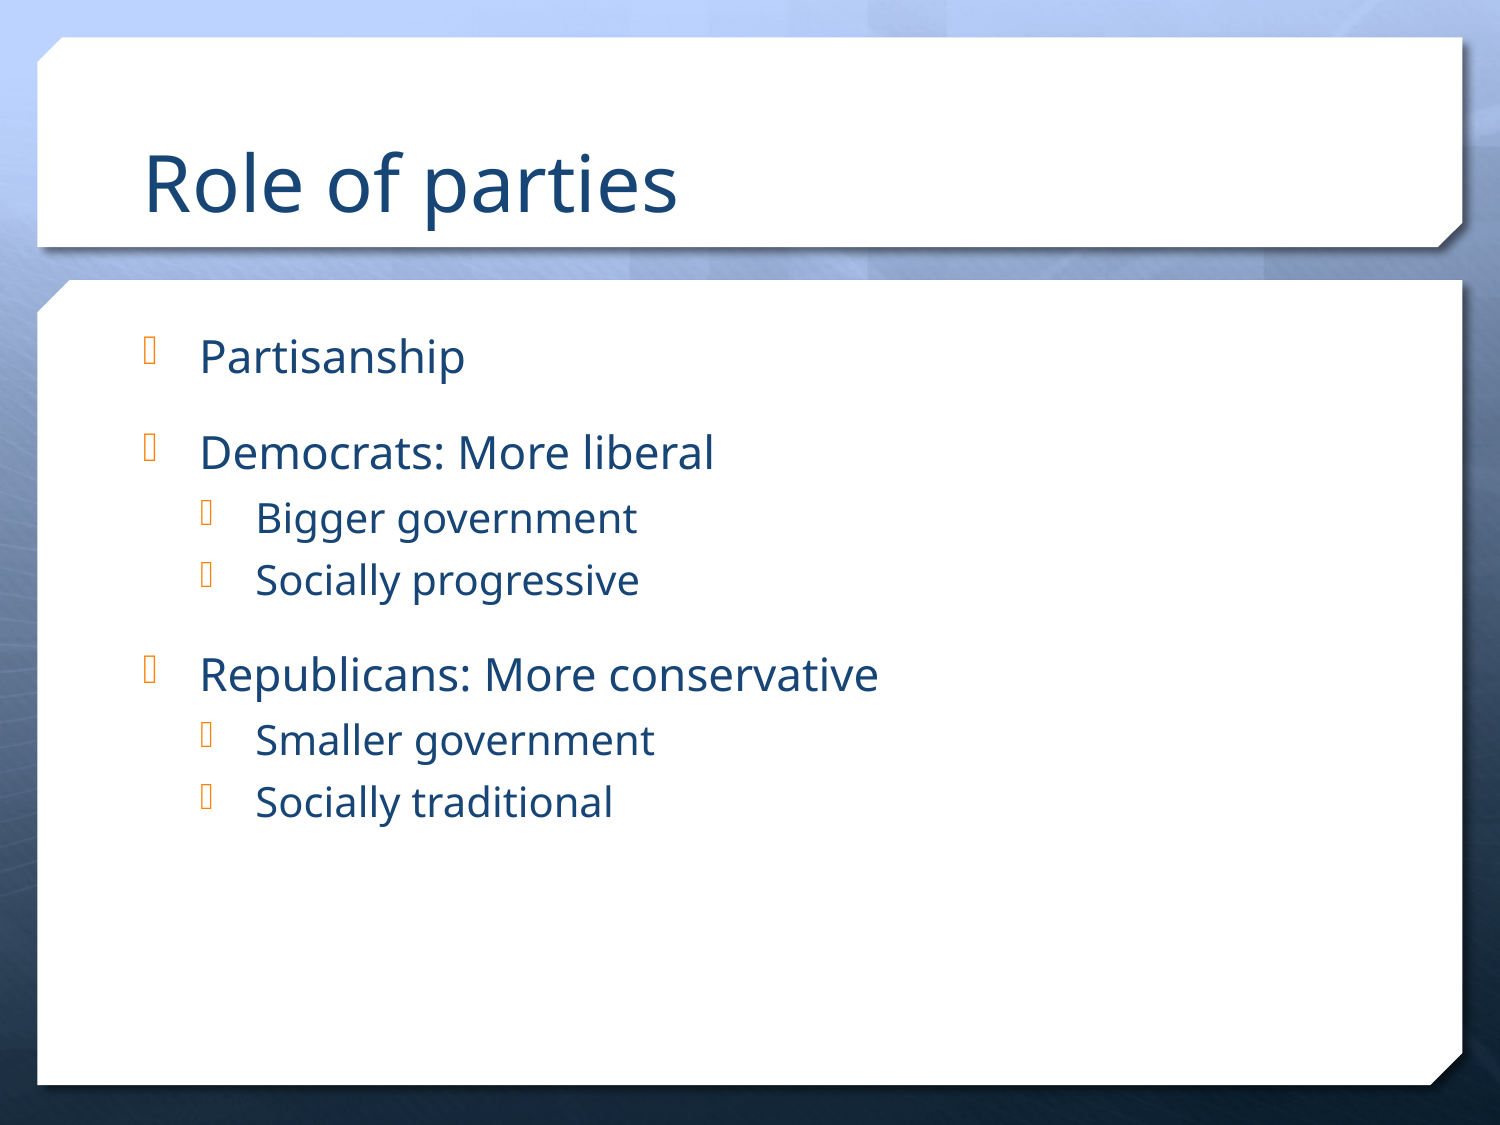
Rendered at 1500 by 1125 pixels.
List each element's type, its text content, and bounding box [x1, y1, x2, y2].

list Partisanship Democrats: More liberal Bigger government Socially progressive Republicans: More conservative Smaller government Socially traditional [127, 319, 1372, 978]
title Role of parties [127, 48, 1372, 236]
